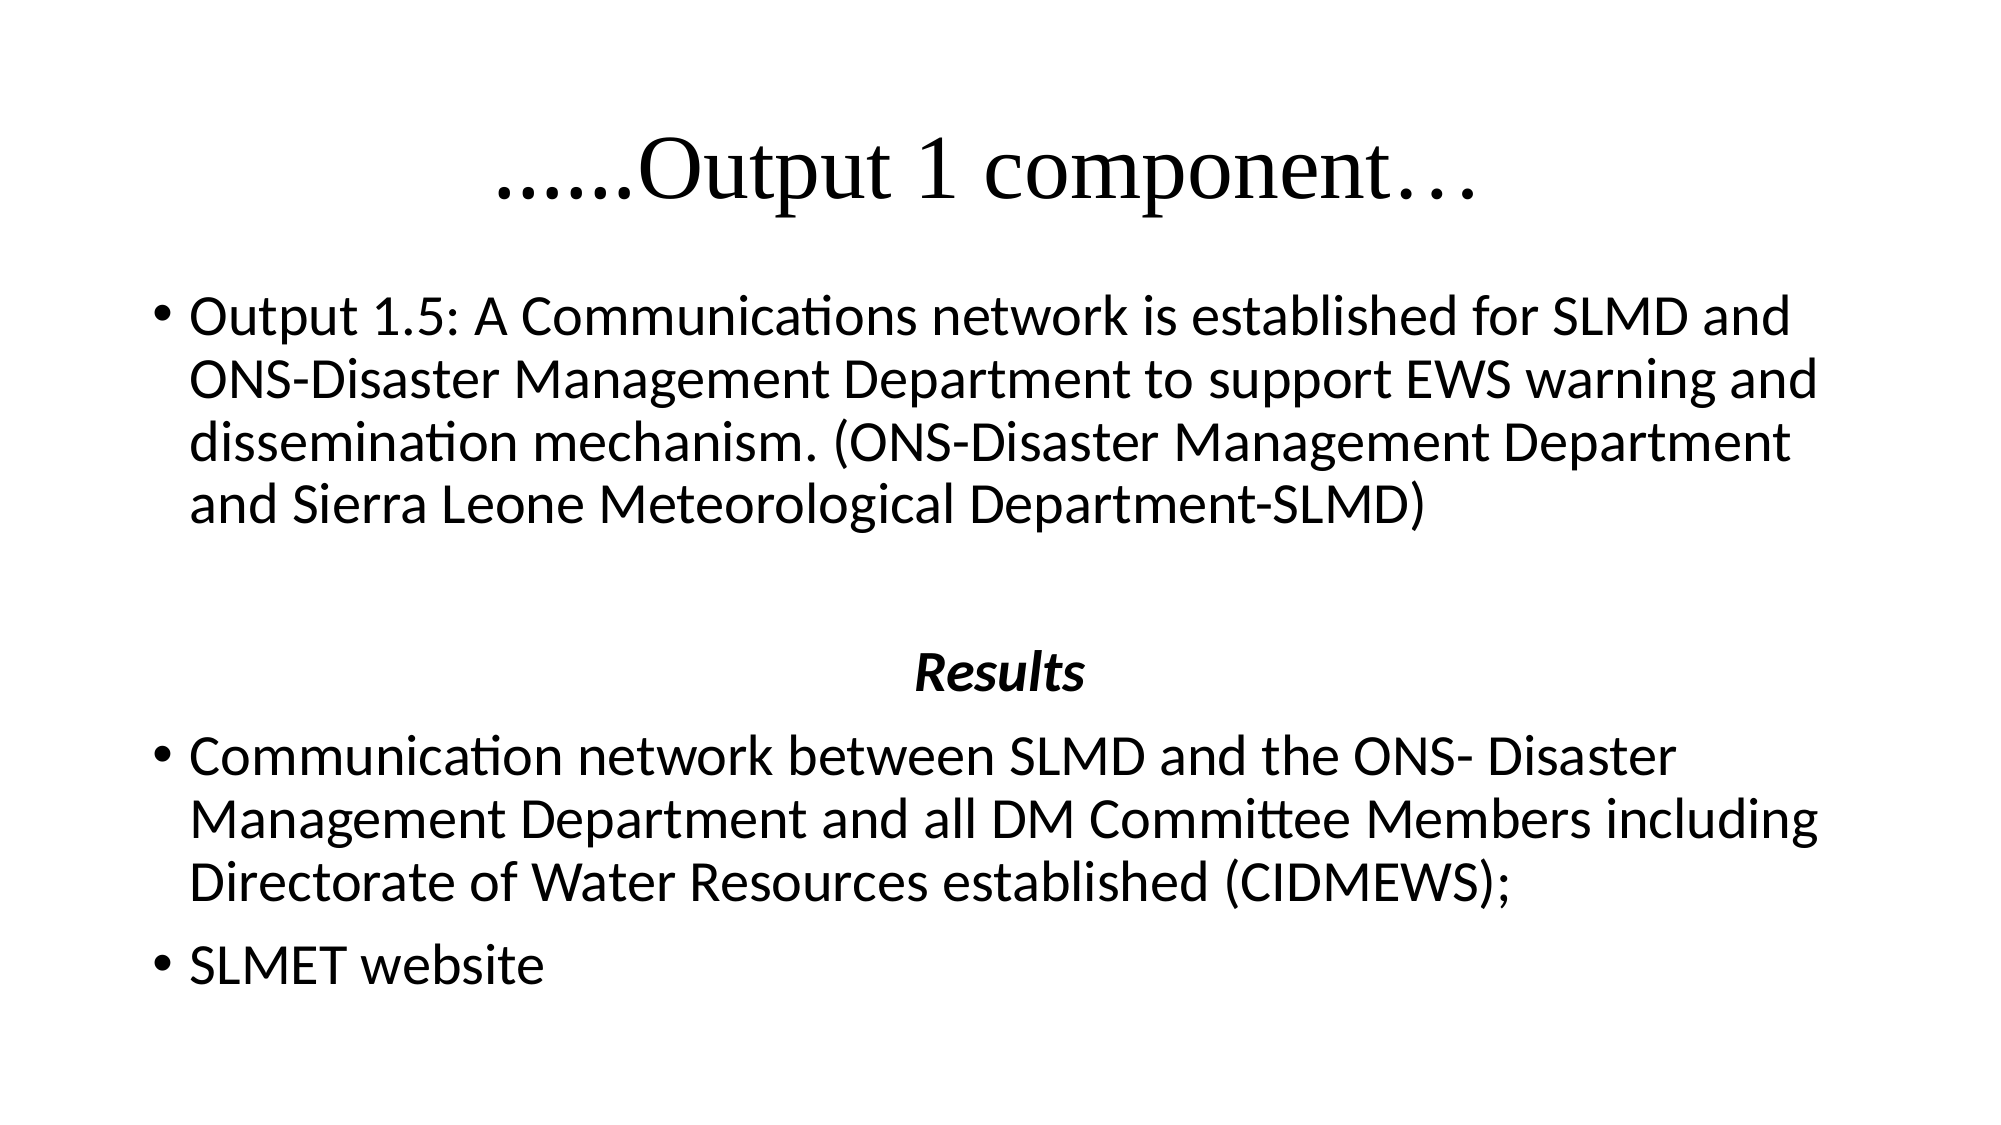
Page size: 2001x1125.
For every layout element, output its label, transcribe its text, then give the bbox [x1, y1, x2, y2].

title ……Output 1 component… [137, 59, 1863, 277]
list Output 1.5: A Communications network is established for SLMD and ONS-Disaster Management Department to support EWS warning and dissemination mechanism. (ONS-Disaster Management Department and Sierra Leone Meteorological Department-SLMD) Results Communication network between SLMD and the ONS- Disaster Management Department and all DM Committee Members including Directorate of Water Resources established (CIDMEWS); SLMET website [137, 277, 1863, 1014]
